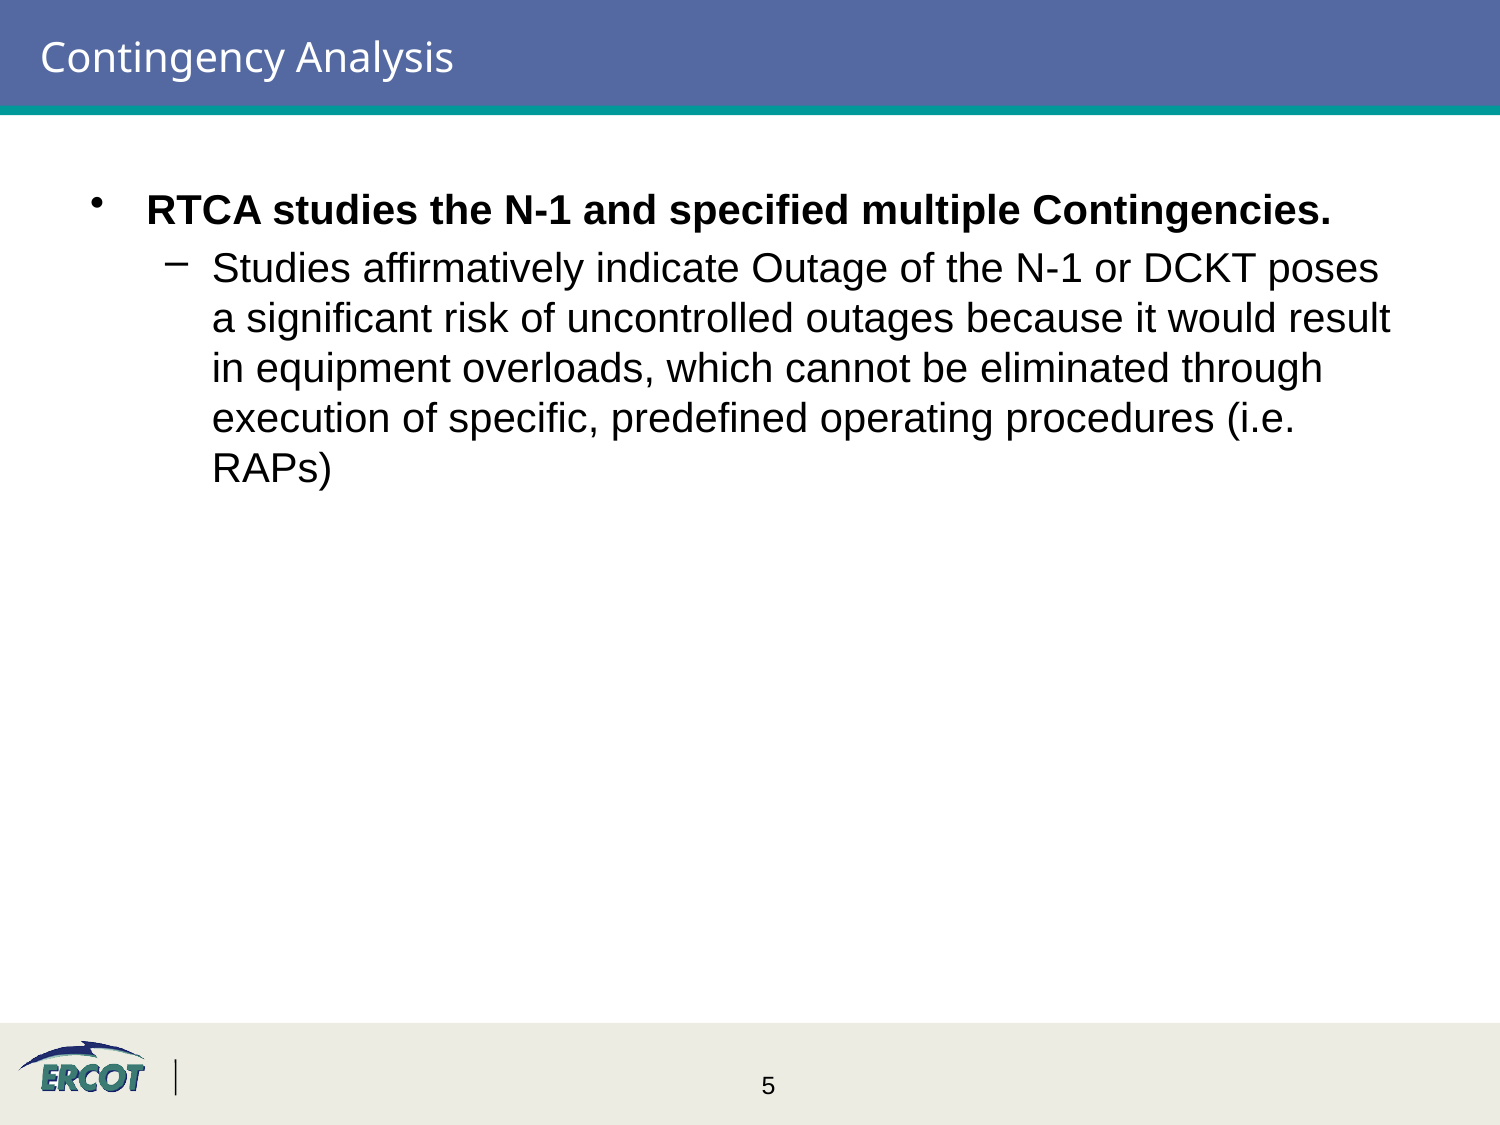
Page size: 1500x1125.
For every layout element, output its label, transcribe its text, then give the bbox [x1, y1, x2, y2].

title Contingency Analysis [24, 0, 1451, 113]
picture [10, 1031, 151, 1111]
list RTCA studies the N-1 and specified multiple Contingencies. Studies affirmatively indicate Outage of the N-1 or DCKT poses a significant risk of uncontrolled outages because it would result in equipment overloads, which cannot be eliminated through execution of specific, predefined operating procedures (i.e. RAPs) [74, 174, 1426, 951]
